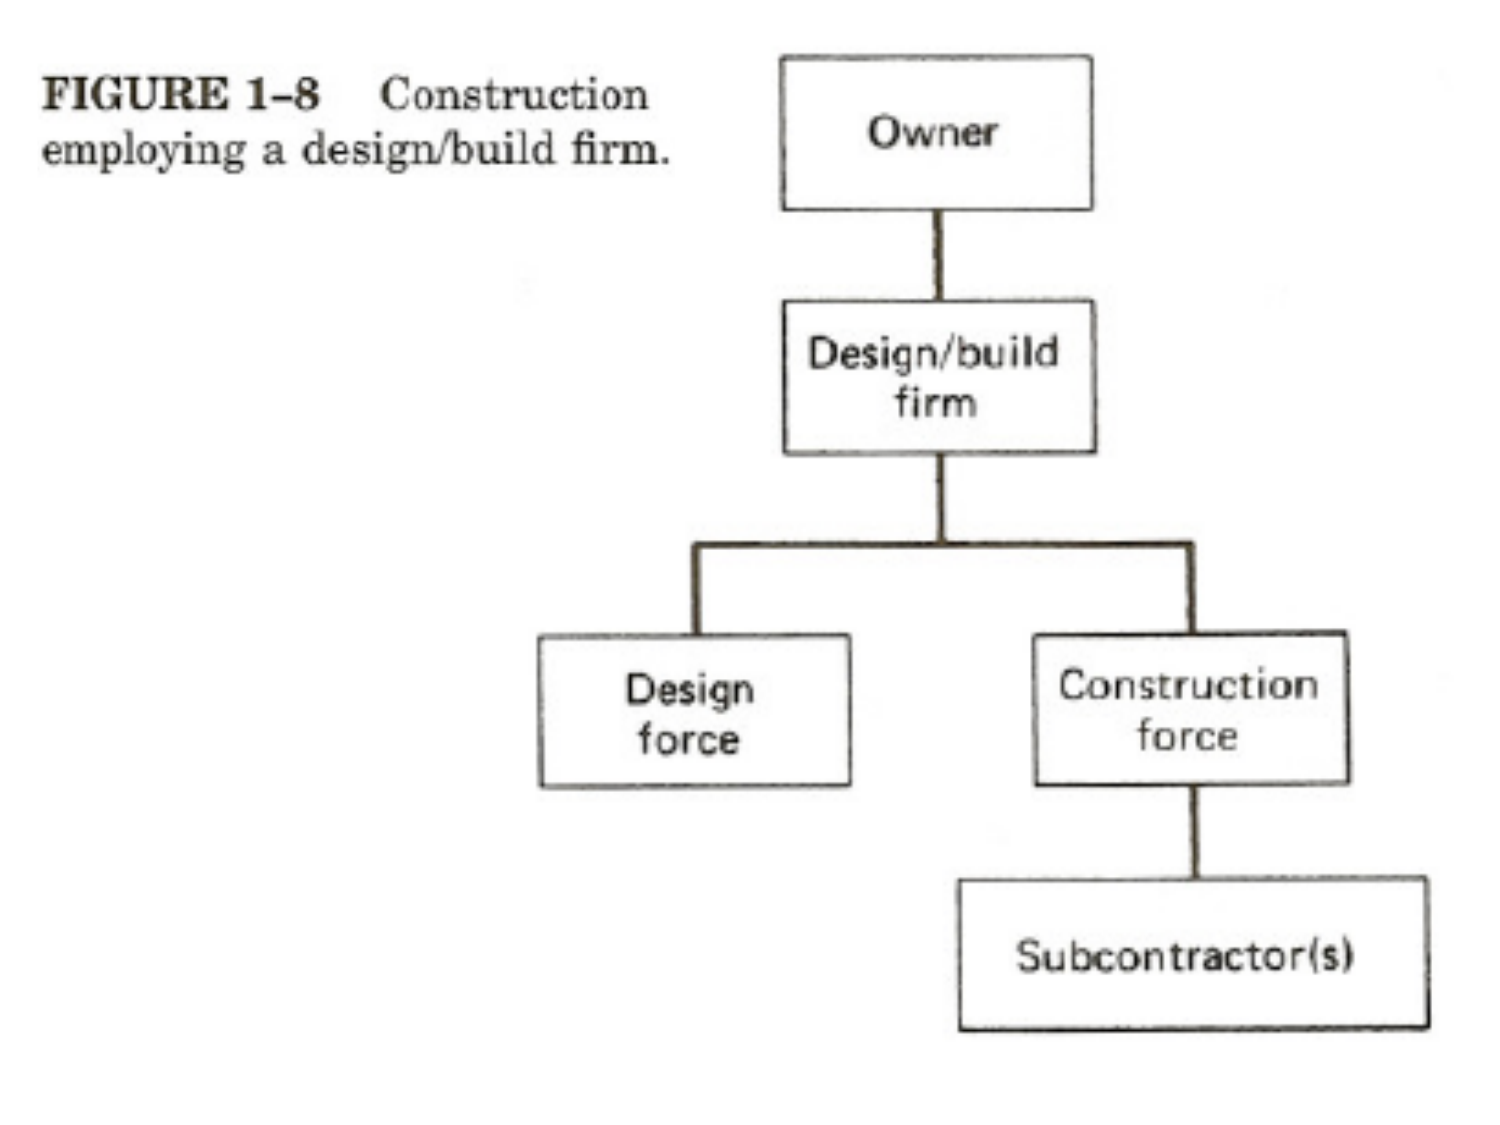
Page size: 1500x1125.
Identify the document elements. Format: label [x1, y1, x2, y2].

picture [37, 37, 1454, 1063]
